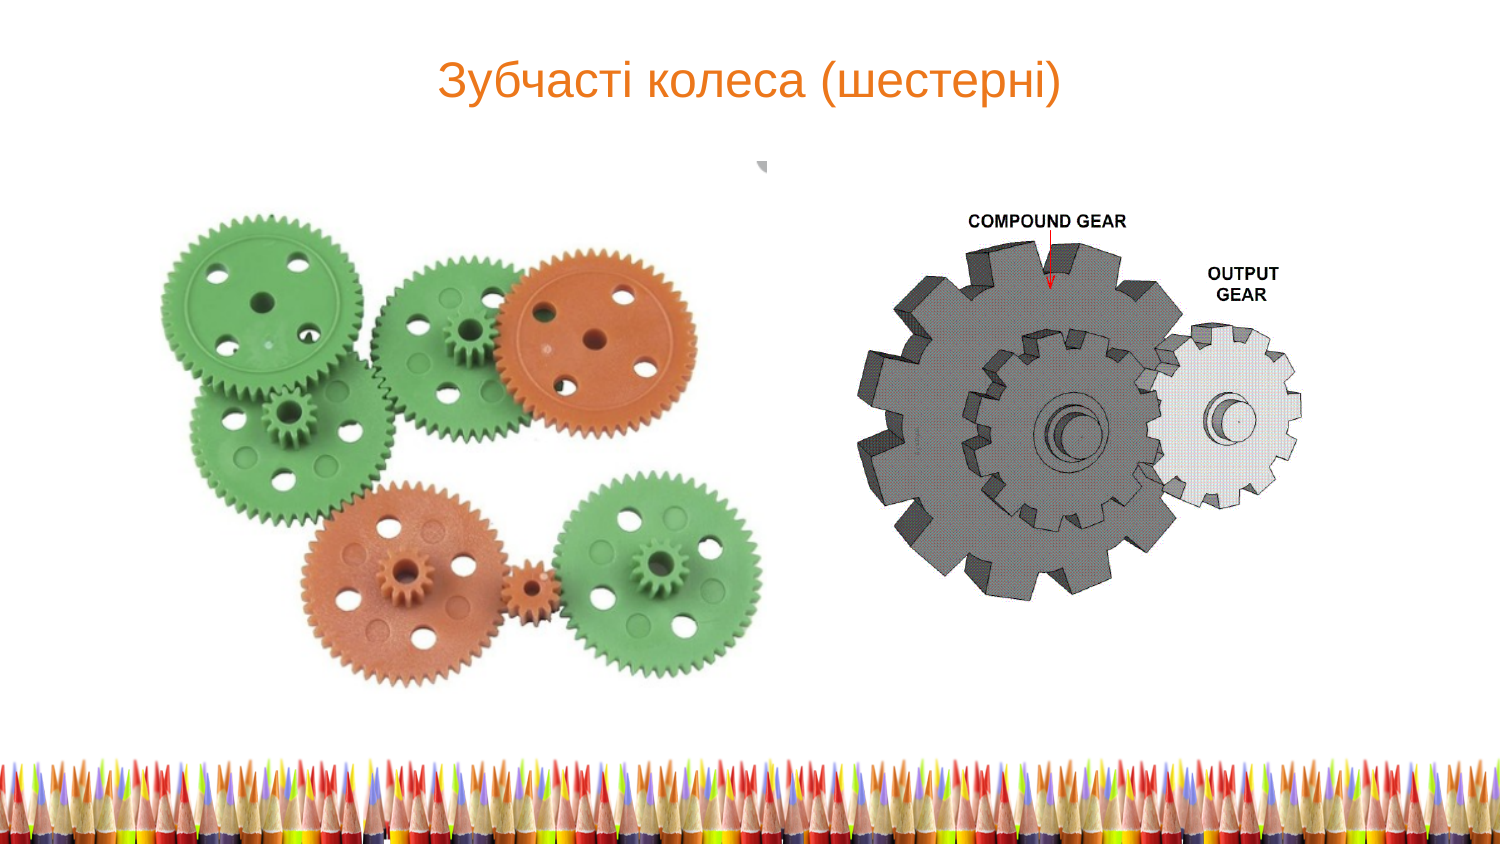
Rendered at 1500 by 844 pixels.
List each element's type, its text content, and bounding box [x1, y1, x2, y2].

picture [0, 756, 1500, 844]
picture [820, 208, 1328, 608]
list Зубчасті колеса (шестерні) [0, 29, 1500, 125]
picture [159, 161, 767, 695]
